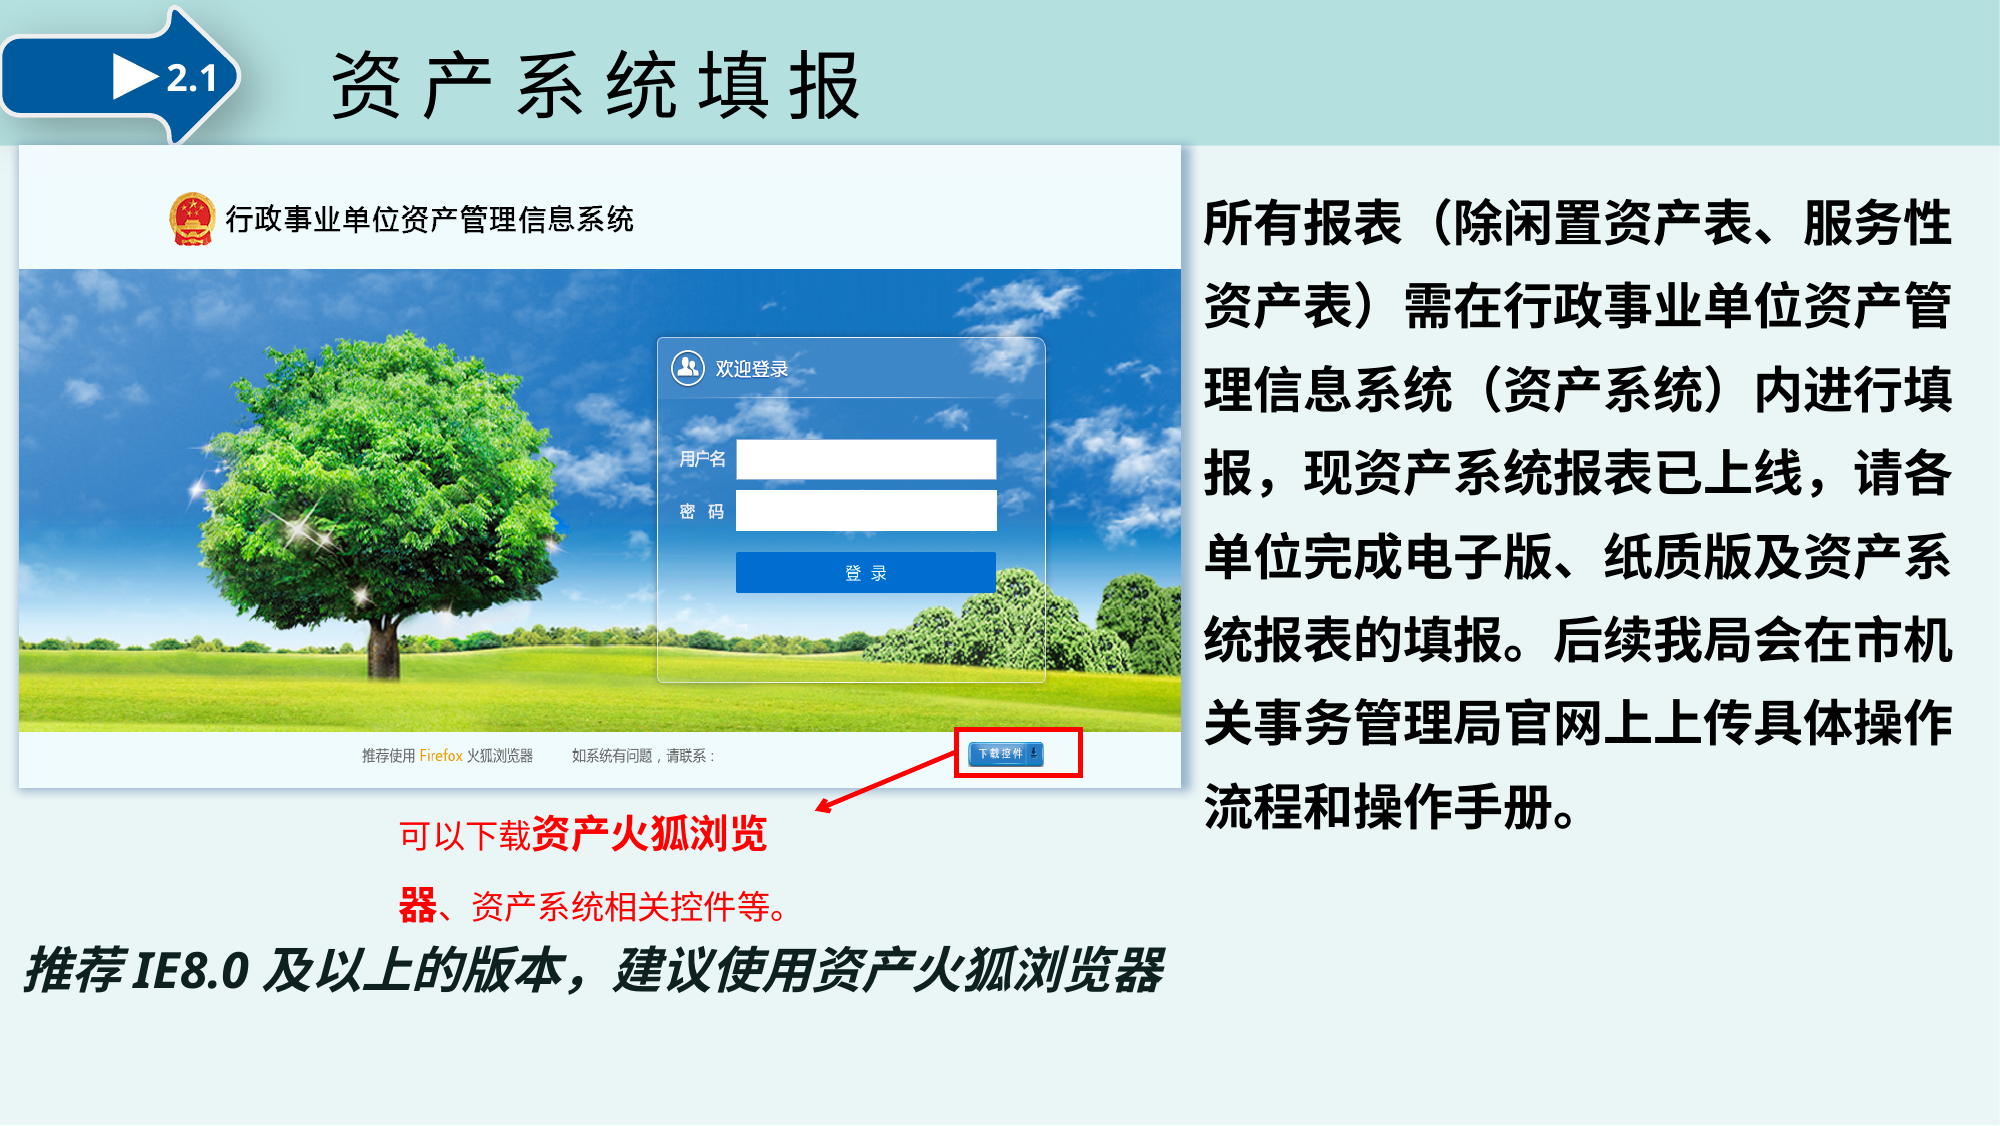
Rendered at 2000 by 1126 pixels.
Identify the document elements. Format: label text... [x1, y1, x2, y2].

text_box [814, 751, 957, 811]
text_box [0, 0, 2000, 147]
text_box 可以下载资产火狐浏览器、资产系统相关控件等。 [378, 788, 815, 928]
text_box 推荐IE8.0及以上的版本，建议使用资产火狐浏览器 [1, 928, 1193, 1009]
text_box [0, 7, 306, 146]
text_box 所有报表（除闲置资产表、服务性资产表）需在行政事业单位资产管理信息系统（资产系统）内进行填报，现资产系统报表已上线，请各单位完成电子版、纸质版及资产系统报表的填报。后续我局会在市机关事务管理局官网上上传具体操作流程和操作手册。 [1188, 160, 1995, 843]
text_box 资 产 系 统 填 报 [314, 31, 1378, 136]
picture [19, 145, 1181, 788]
